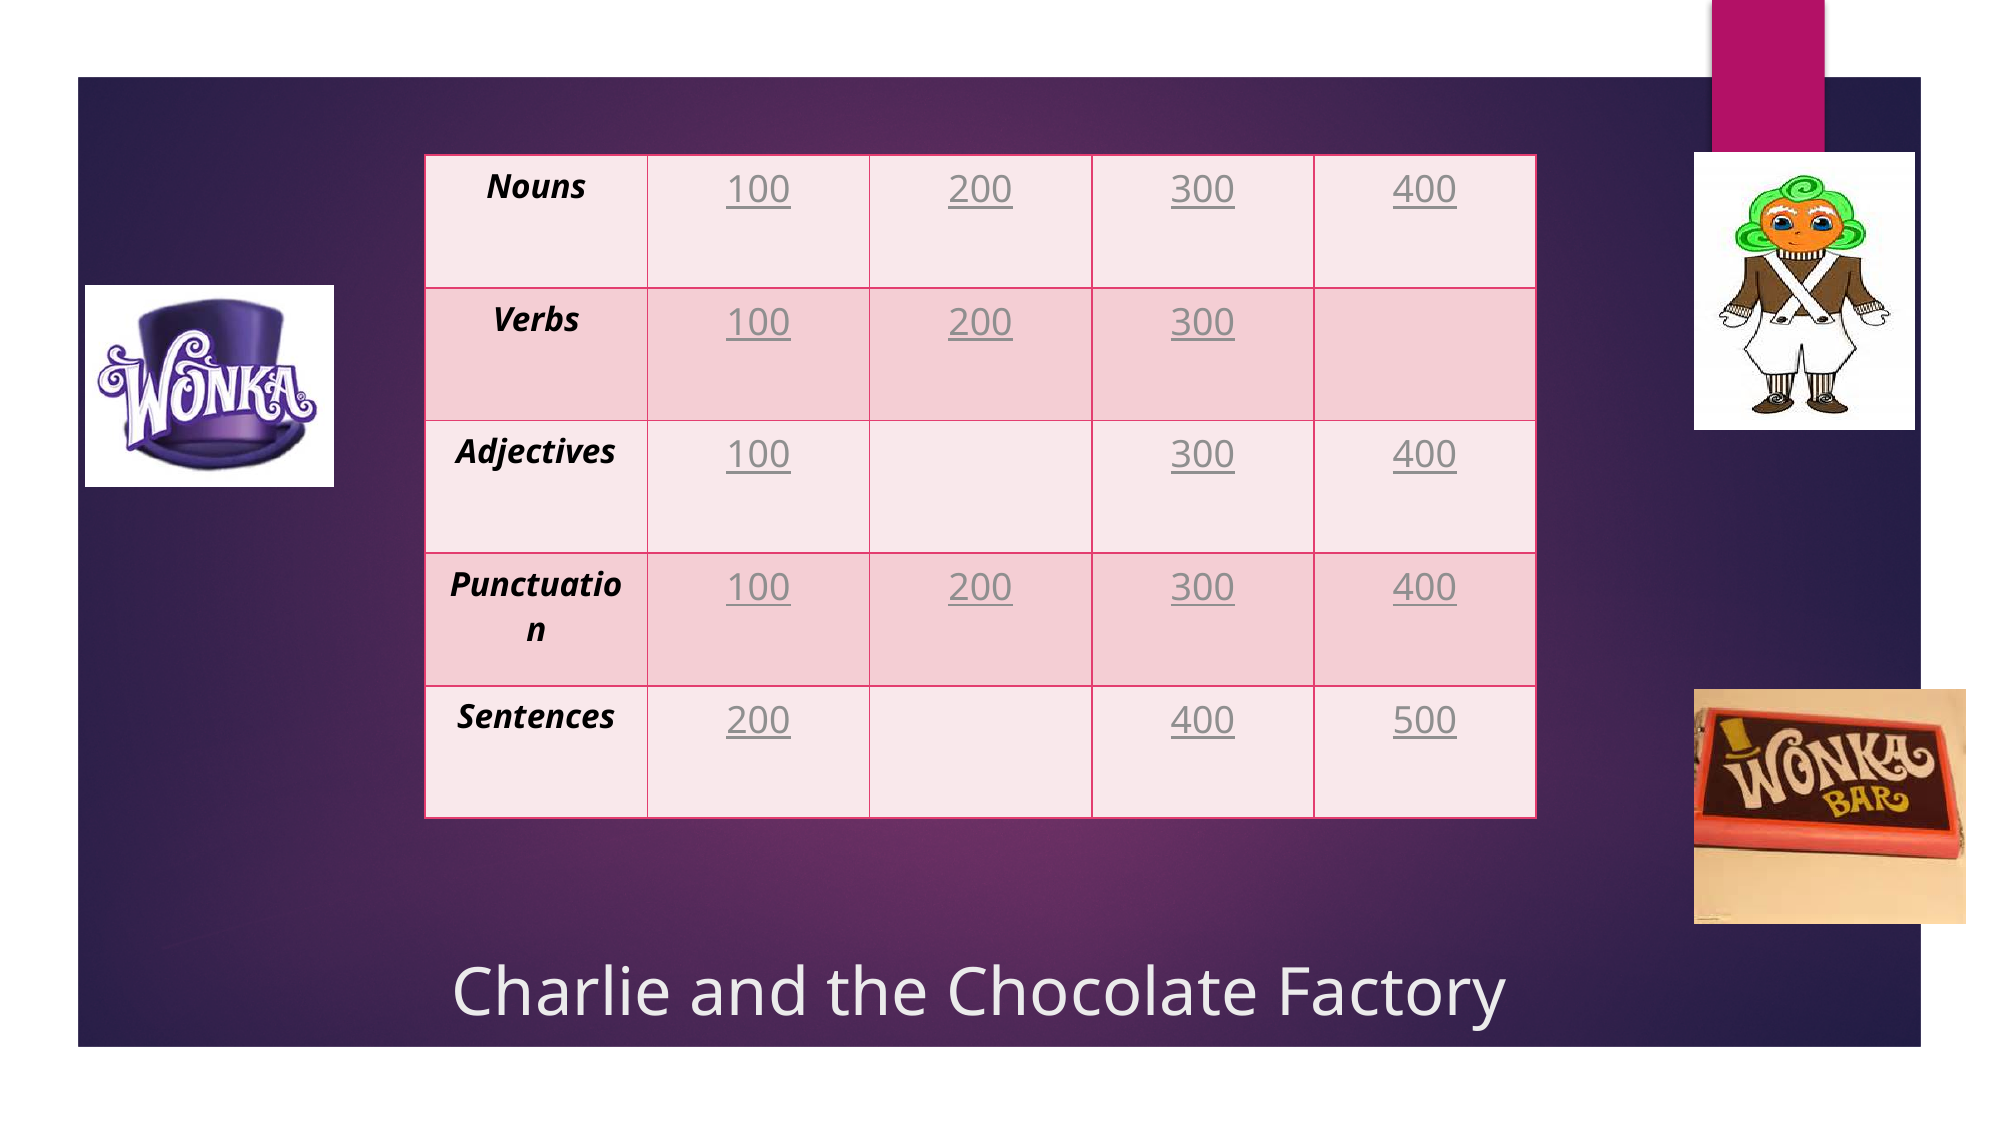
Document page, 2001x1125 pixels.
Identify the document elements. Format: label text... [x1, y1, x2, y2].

table_cell 200 [648, 687, 869, 817]
table_header 300 [1093, 156, 1313, 287]
table_cell [870, 421, 1091, 552]
picture [84, 285, 334, 488]
table_cell 100 [648, 289, 869, 420]
table_header Nouns [426, 156, 647, 287]
table_cell 500 [1315, 687, 1535, 817]
table_cell 300 [1093, 421, 1313, 552]
picture [1694, 689, 1966, 924]
table_cell Sentences [426, 687, 647, 817]
table_cell 400 [1315, 421, 1535, 552]
title Charlie and the Chocolate Factory [333, 597, 1782, 1037]
table_header 400 [1315, 156, 1535, 287]
table_cell Punctuation [426, 554, 647, 685]
table_cell [1315, 289, 1535, 420]
picture [1694, 152, 1916, 430]
table_cell Verbs [426, 289, 647, 420]
table_cell 300 [1093, 289, 1313, 420]
table_cell [870, 687, 1091, 817]
table_cell Adjectives [426, 421, 647, 552]
table_cell 100 [648, 421, 869, 552]
table_header 100 [648, 156, 869, 287]
table_cell 400 [1093, 687, 1313, 817]
table_cell 100 [648, 554, 869, 685]
table_cell 200 [870, 289, 1091, 420]
table_cell 400 [1315, 554, 1535, 685]
table_cell 300 [1093, 554, 1313, 685]
table_cell 200 [870, 554, 1091, 685]
table_header 200 [870, 156, 1091, 287]
